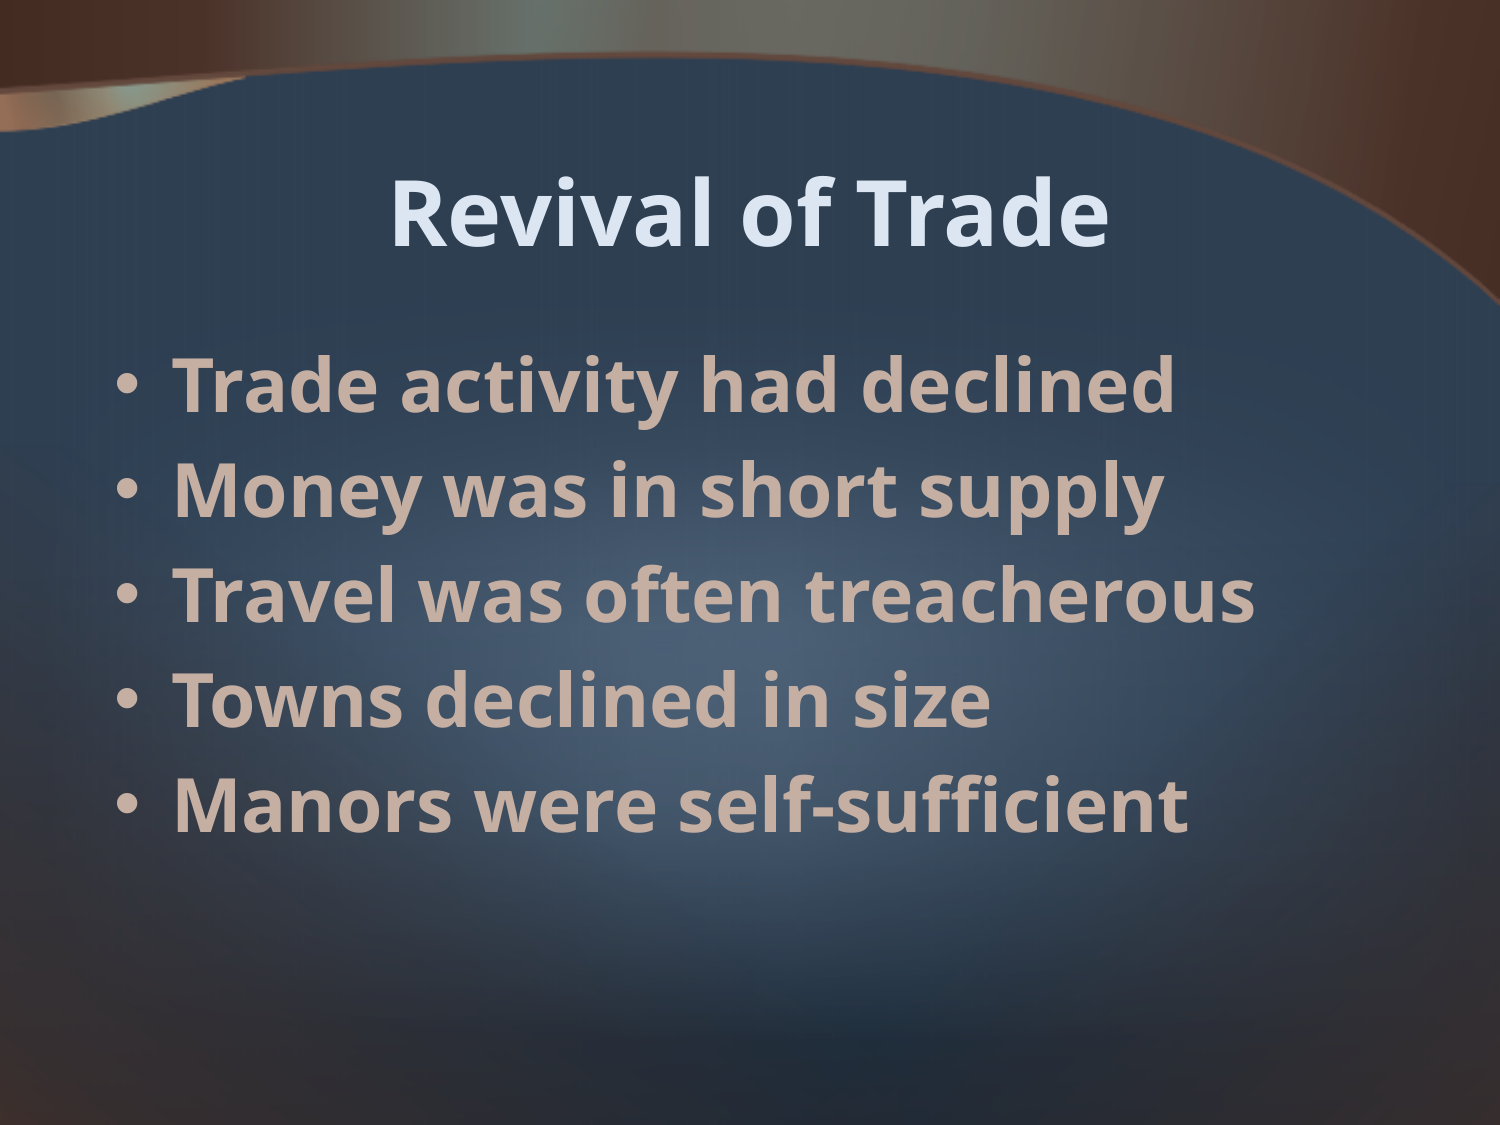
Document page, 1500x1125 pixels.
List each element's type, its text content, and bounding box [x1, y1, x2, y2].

list Trade activity had declined Money was in short supply Travel was often treacherous Towns declined in size Manors were self-sufficient [99, 329, 1401, 1073]
title Revival of Trade [99, 114, 1400, 305]
picture [0, 0, 1500, 1125]
